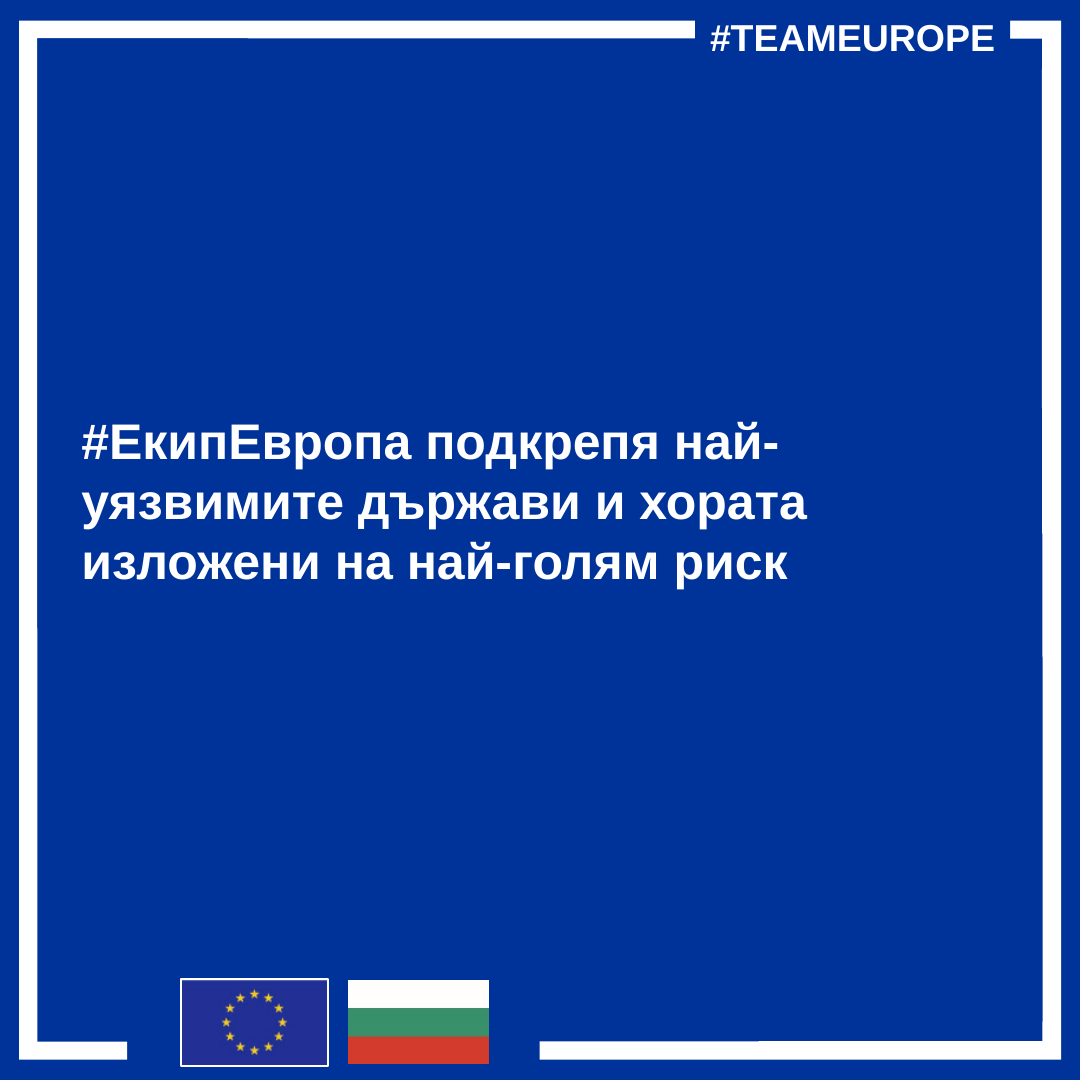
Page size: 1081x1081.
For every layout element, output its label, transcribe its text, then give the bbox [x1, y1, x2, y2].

text_box #ЕкипЕвропа подкрепя най-уязвимите държави и хората изложени на най-голям риск [66, 402, 939, 597]
picture [182, 980, 327, 1065]
picture [347, 979, 490, 1065]
